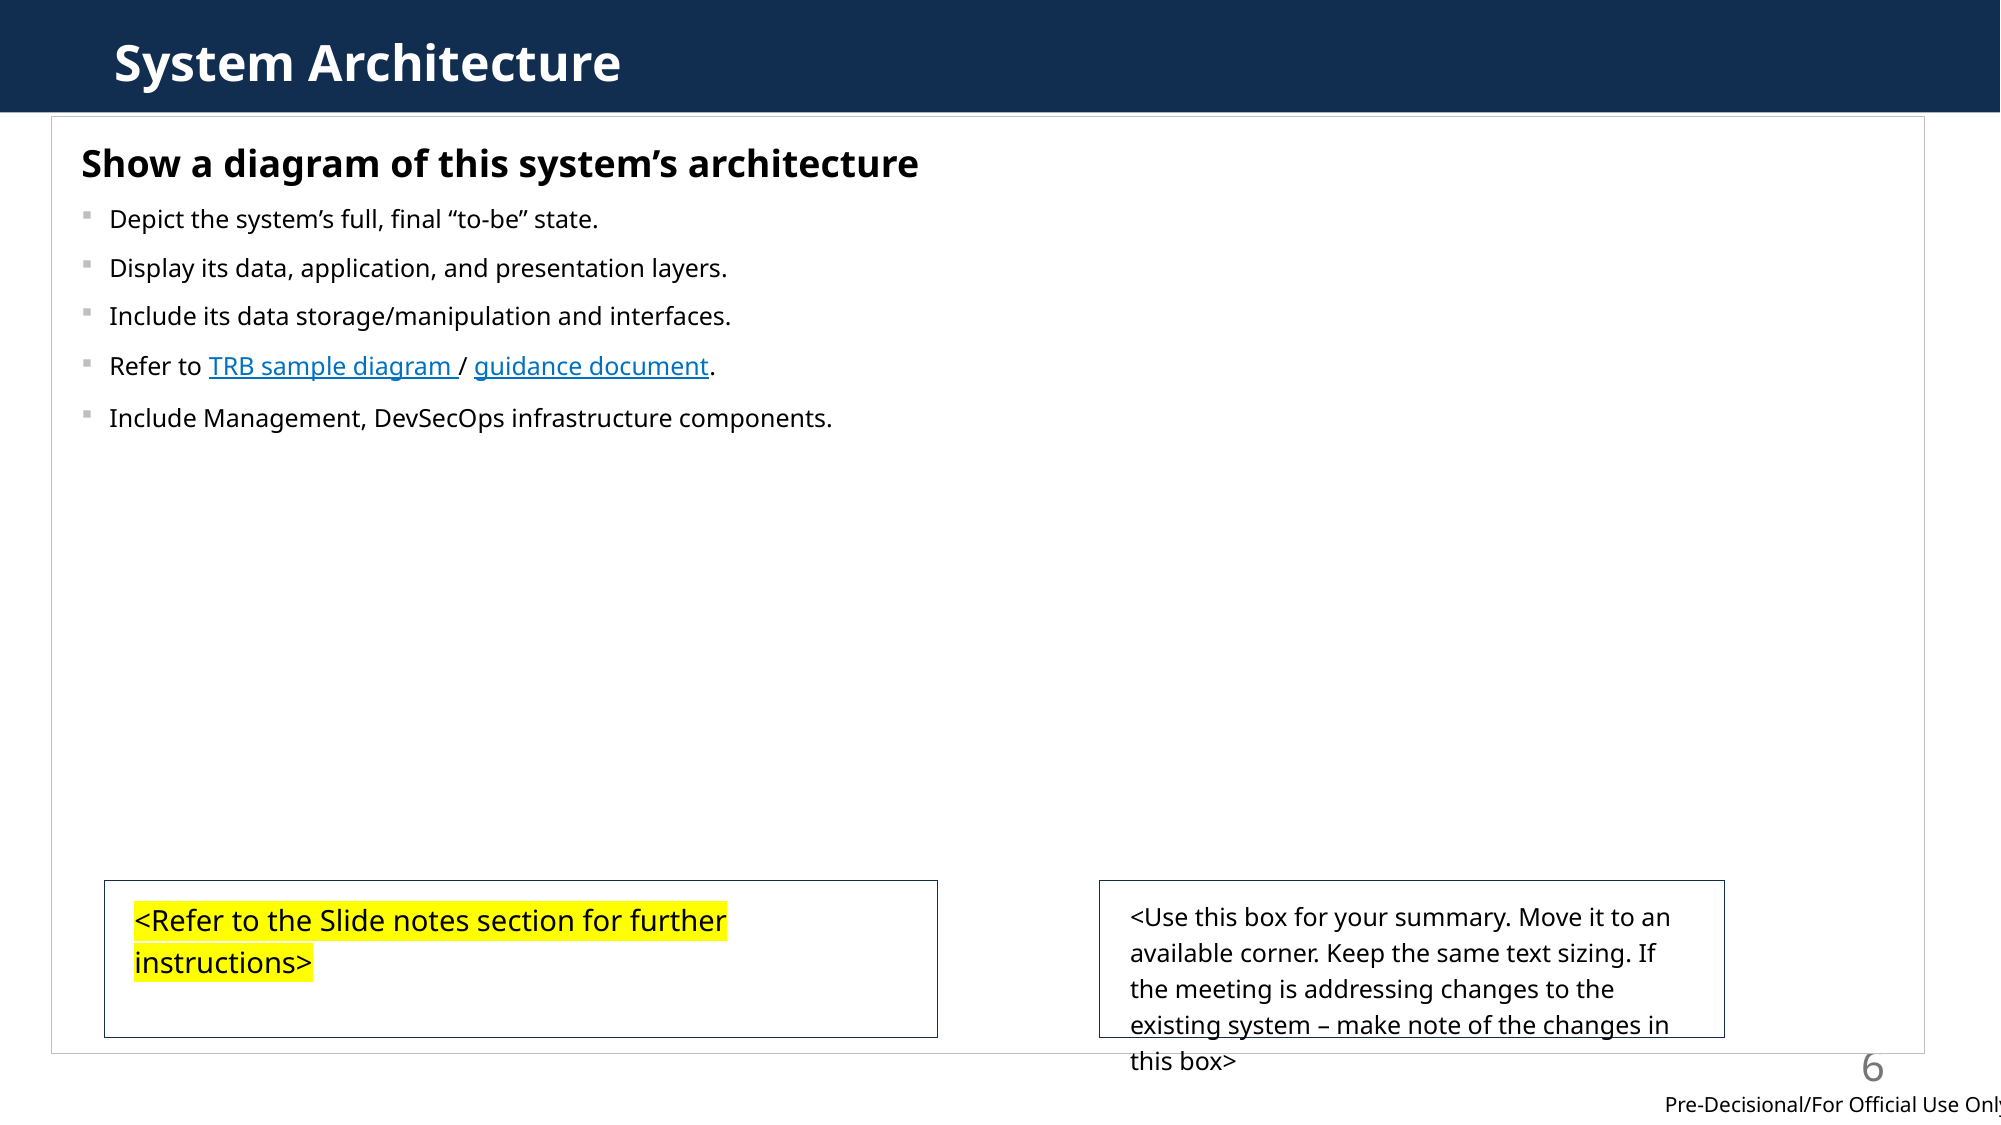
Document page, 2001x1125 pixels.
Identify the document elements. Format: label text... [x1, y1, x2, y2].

slide_number 6 [1433, 1050, 1900, 1088]
title System Architecture [99, 29, 998, 93]
text_box <Use this box for your summary. Move it to an available corner. Keep the same text sizing. If the meeting is addressing changes to the existing system – make note of the changes in this box> [1099, 880, 1725, 1038]
text_box <Refer to the Slide notes section for further instructions> [104, 880, 938, 1038]
text_box Show a diagram of this system’s architecture Depict the system’s full, final “to-be” state. Display its data, application, and presentation layers. Include its data storage/manipulation and interfaces. Refer to TRB sample diagram / guidance document. Include Management, DevSecOps infrastructure components. [51, 116, 1925, 1054]
